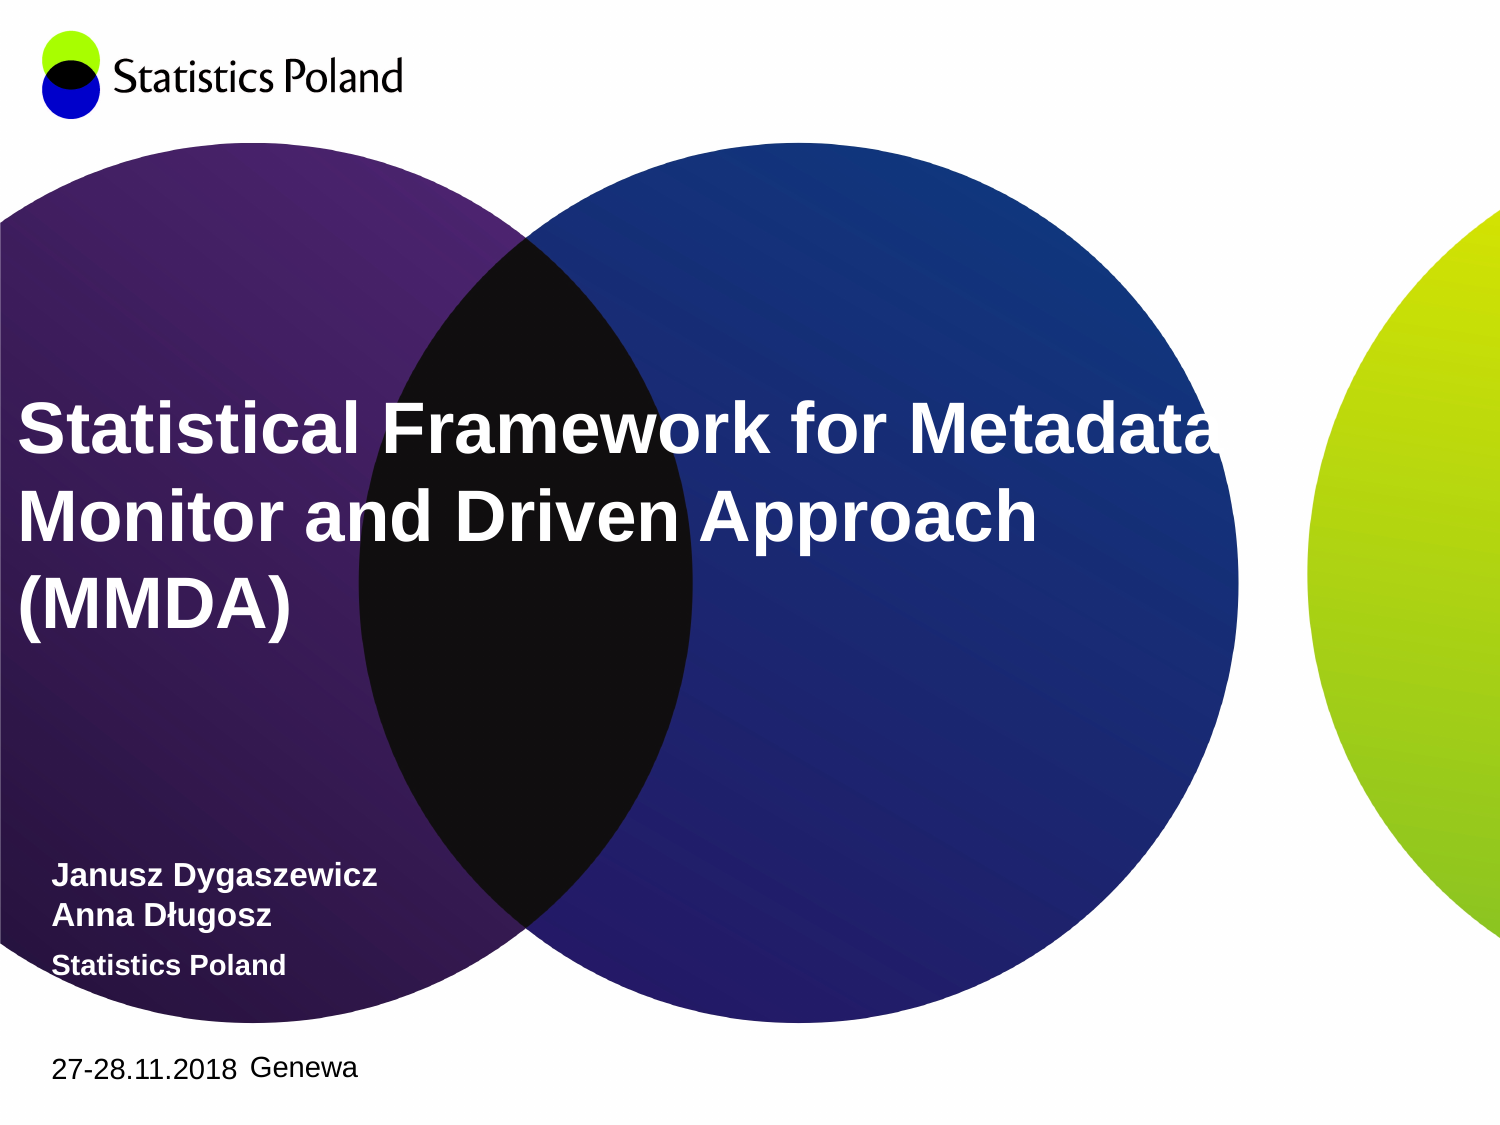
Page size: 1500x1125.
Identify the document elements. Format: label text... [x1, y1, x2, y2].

footer Genewa [249, 1021, 1500, 1110]
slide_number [51, 1023, 256, 1112]
list Janusz Dygaszewicz Anna Długosz Statistics Poland [51, 846, 1469, 994]
title Statistical Framework for Metadata Monitor and Driven Approach (MMDA) [17, 208, 1435, 651]
picture [0, 0, 1500, 1125]
